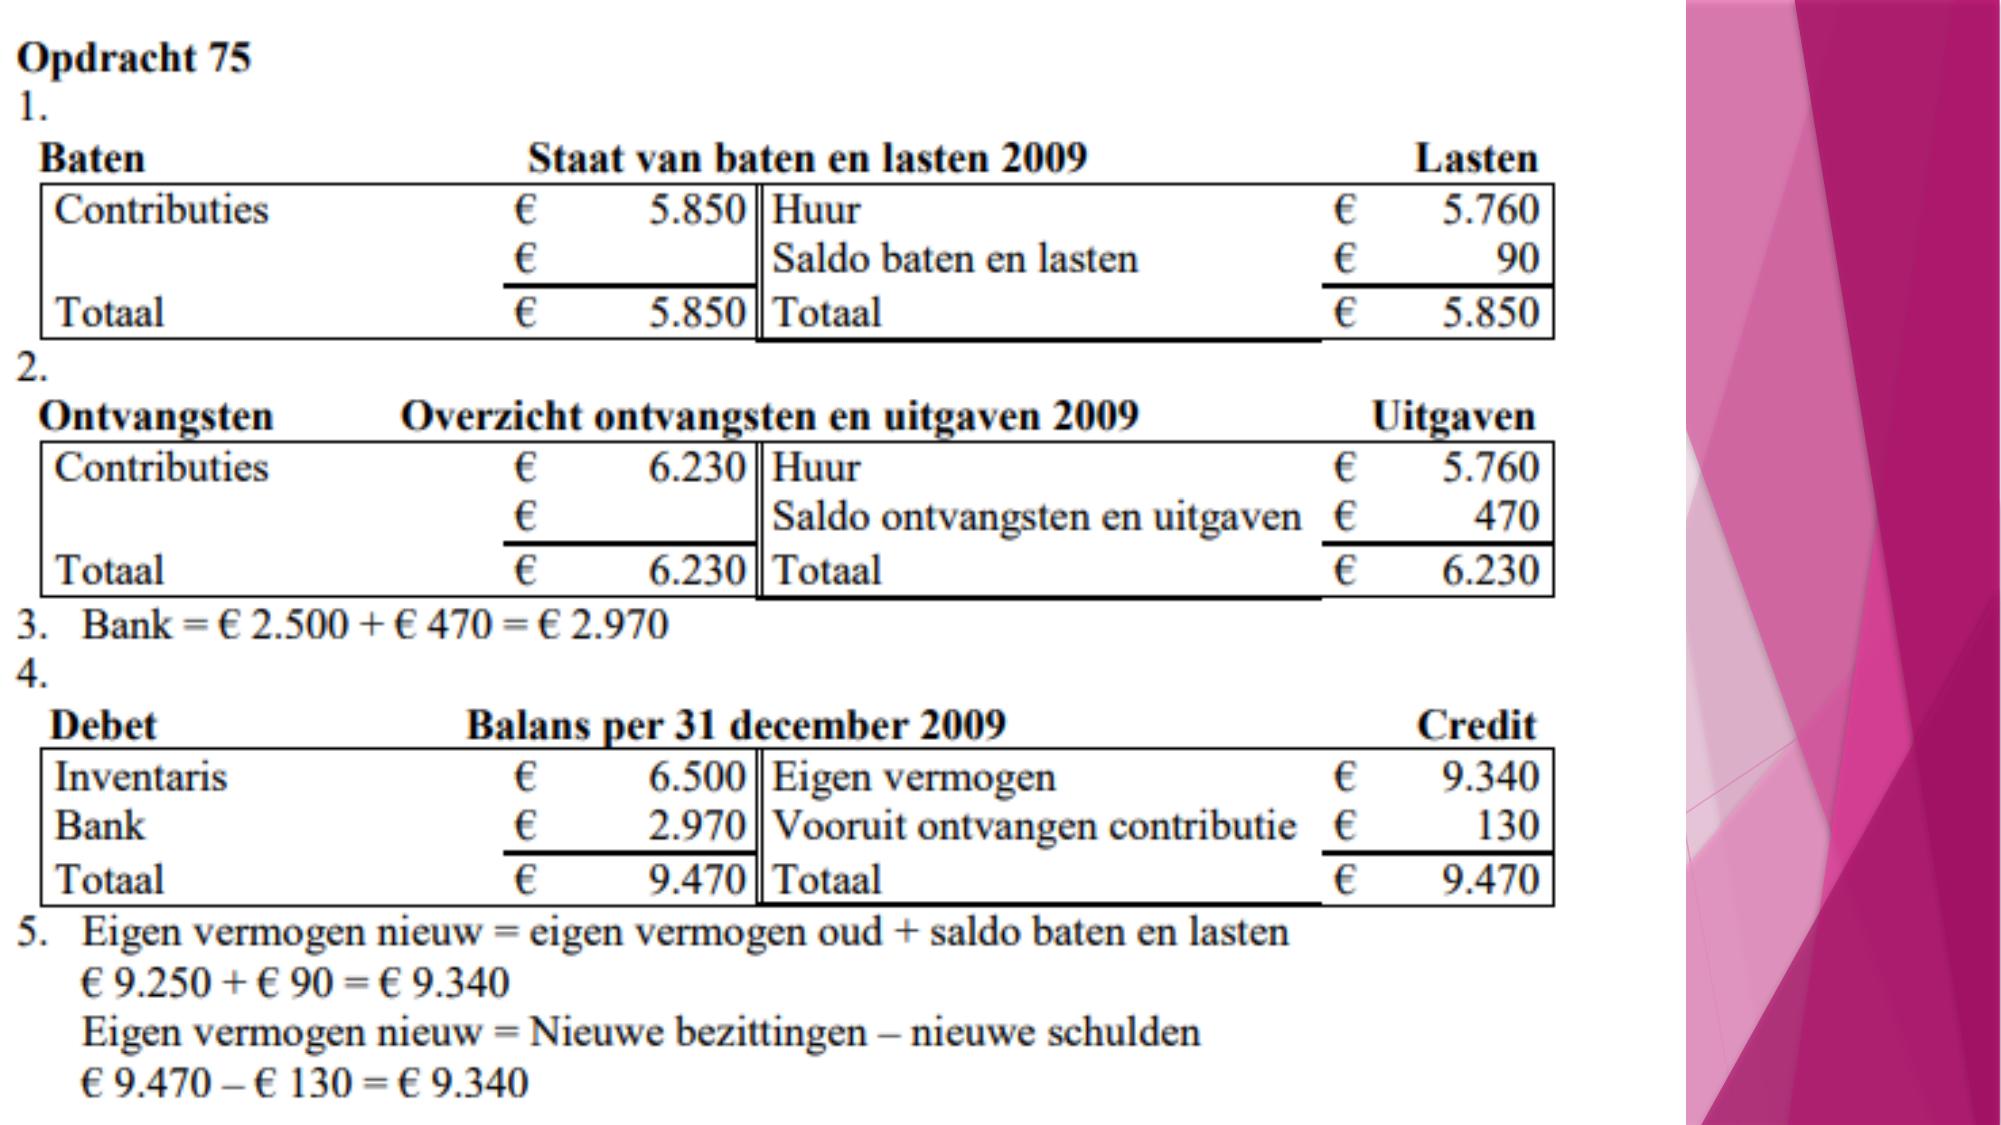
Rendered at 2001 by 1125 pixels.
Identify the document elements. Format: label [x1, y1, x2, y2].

picture [0, 0, 1686, 1125]
